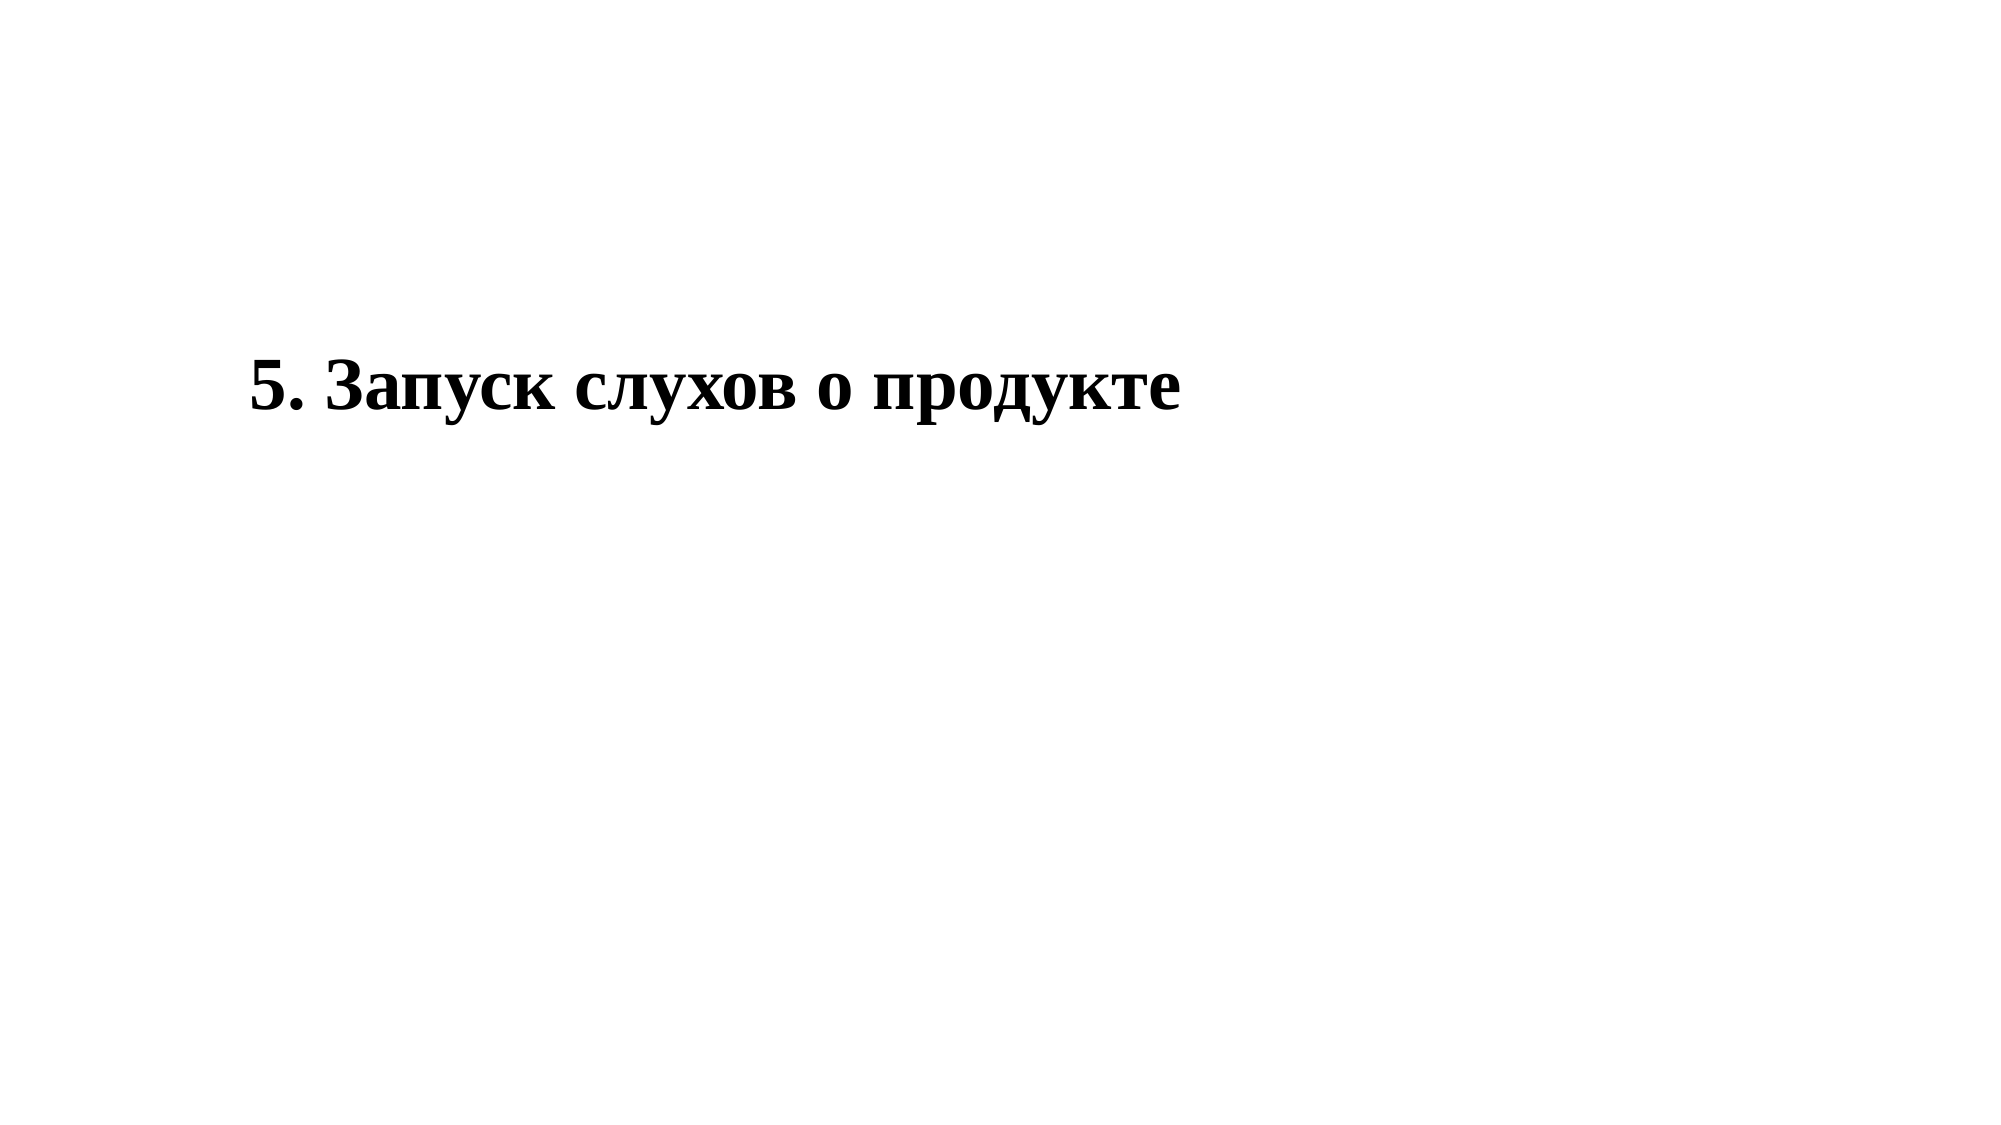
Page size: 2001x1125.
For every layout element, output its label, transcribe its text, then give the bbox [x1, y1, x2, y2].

title 5. Запуск слухов о продукте [249, 184, 1750, 576]
